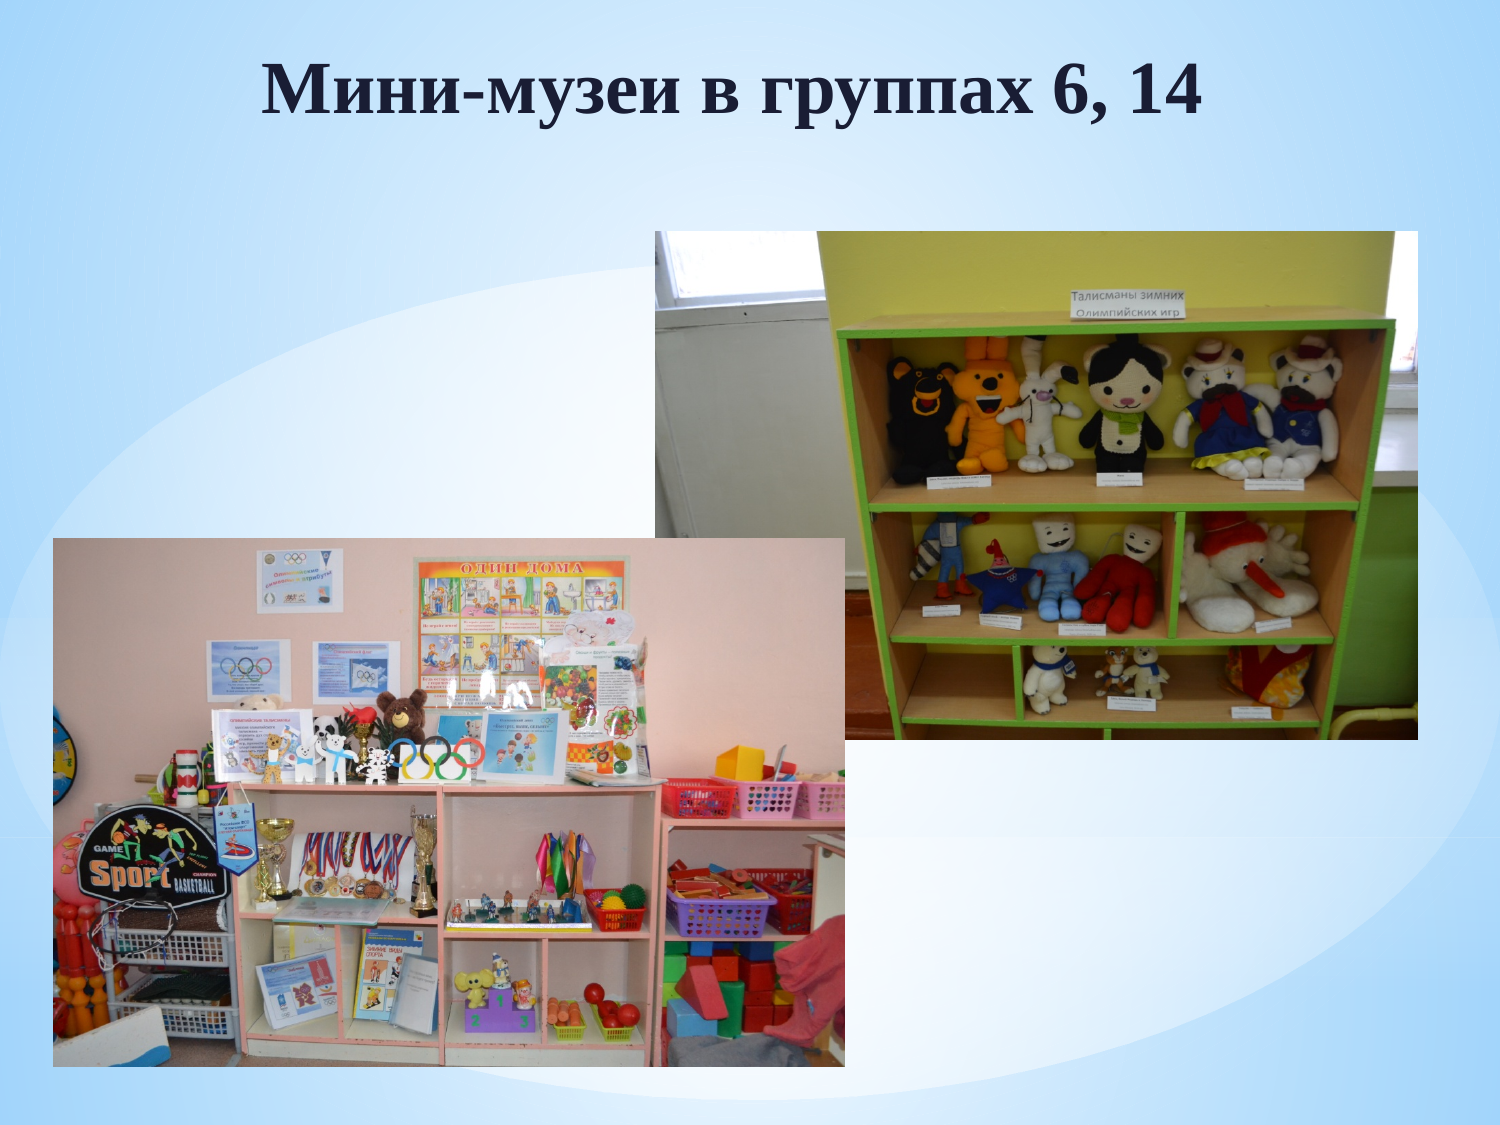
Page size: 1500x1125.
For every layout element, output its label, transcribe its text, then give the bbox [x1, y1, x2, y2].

title Мини-музеи в группах 6, 14 [41, 30, 1424, 219]
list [52, 538, 845, 1067]
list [655, 231, 1418, 740]
